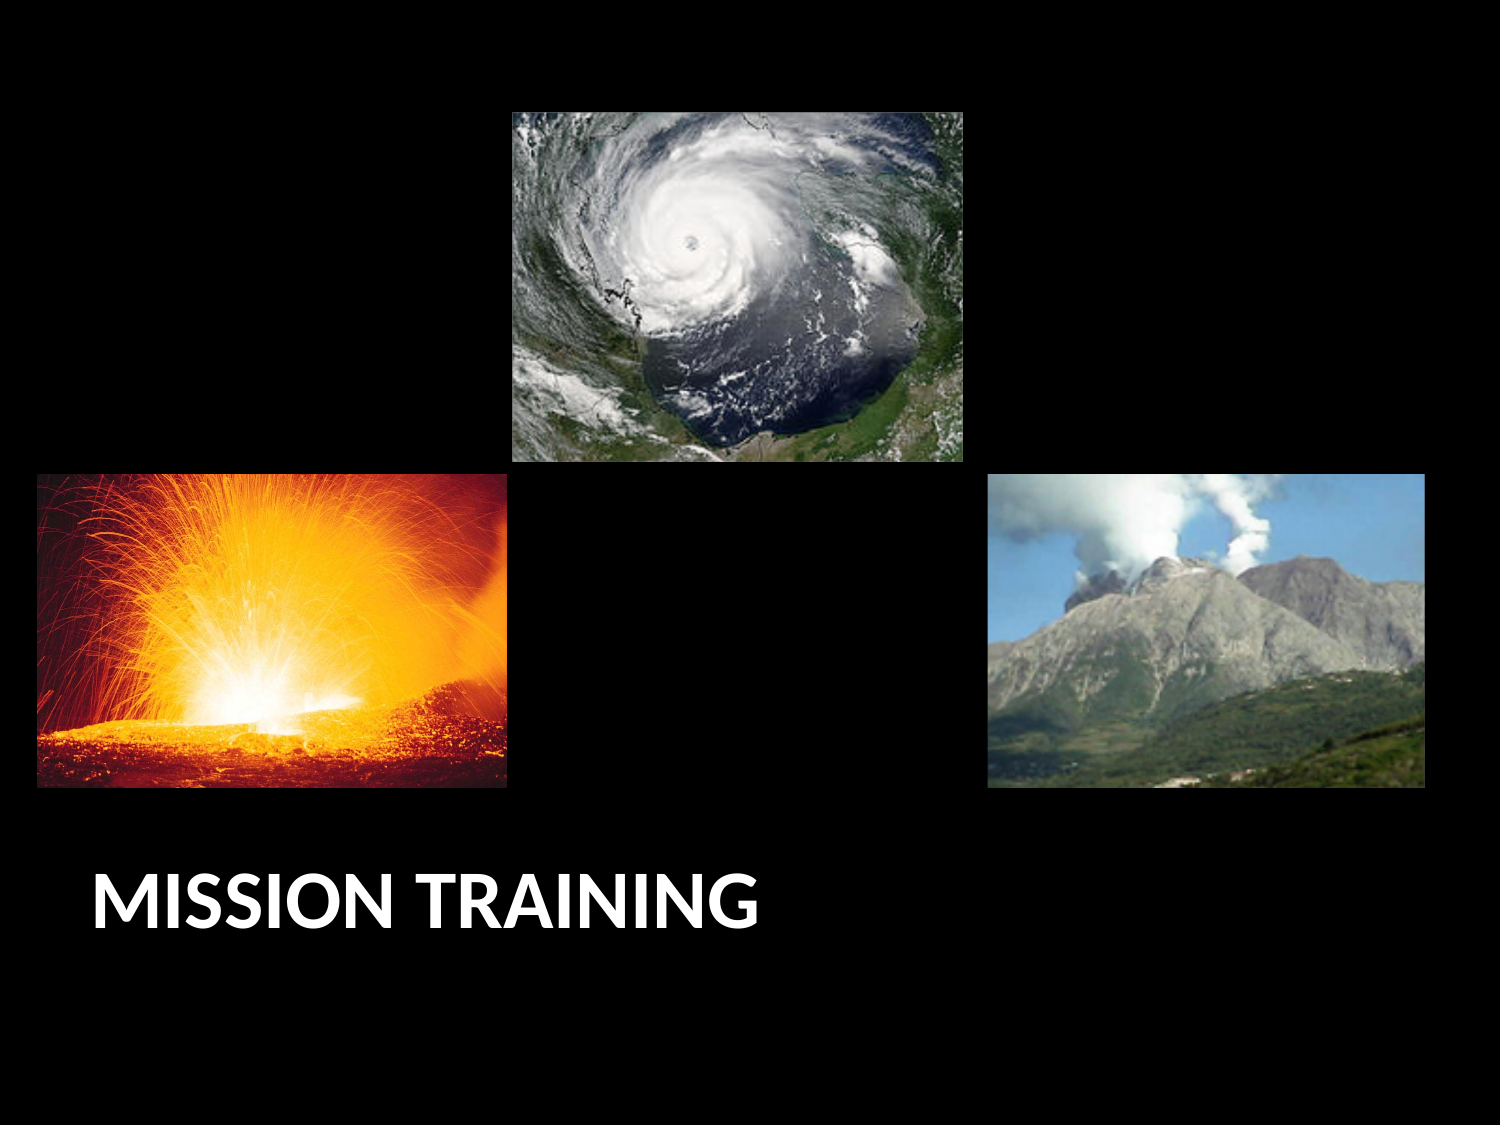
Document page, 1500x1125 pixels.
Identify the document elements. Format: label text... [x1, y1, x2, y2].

picture [987, 474, 1426, 788]
picture [37, 474, 507, 788]
picture [513, 61, 962, 513]
title Mission Training [75, 837, 1350, 1061]
